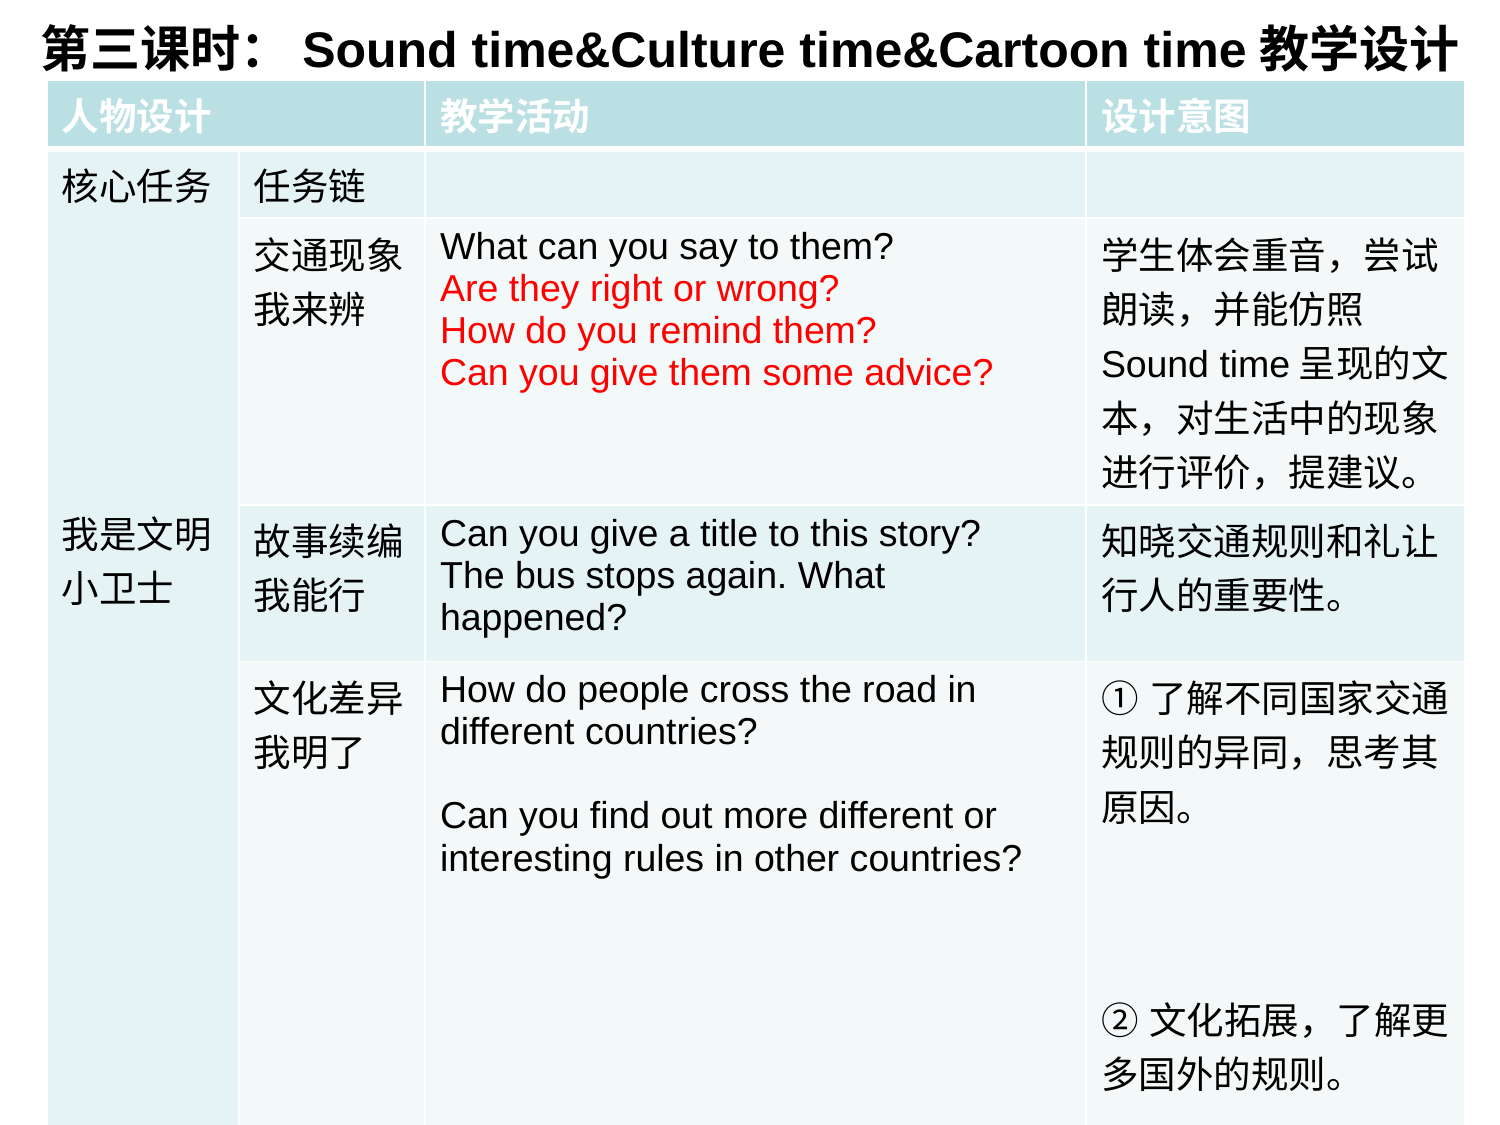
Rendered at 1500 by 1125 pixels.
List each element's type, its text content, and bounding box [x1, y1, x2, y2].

table_cell Can you give a title to this story? The bus stops again. What happened? [426, 506, 1085, 661]
table_cell 故事续编我能行 [240, 506, 424, 661]
table_cell How do people cross the road in different countries? Can you find out more different or interesting rules in other countries? [426, 662, 1085, 1125]
table_header 设计意图 [1087, 81, 1464, 146]
table_cell 学生体会重音，尝试朗读，并能仿照Sound time呈现的文本，对生活中的现象进行评价，提建议。 [1087, 219, 1464, 504]
table_cell 交通现象我来辨 [240, 219, 424, 504]
table_cell [1087, 152, 1464, 217]
table_cell What can you say to them? Are they right or wrong? How do you remind them? Can you give them some advice? [426, 219, 1085, 504]
table_cell 知晓交通规则和礼让行人的重要性。 [1087, 506, 1464, 661]
table_cell [426, 152, 1085, 217]
table_header 人物设计 [48, 81, 424, 146]
table_cell 任务链 [240, 152, 424, 217]
table_header 教学活动 [426, 81, 1085, 146]
table_cell 核心任务 我是文明小卫士 [48, 152, 238, 1125]
table_cell ①了解不同国家交通规则的异同，思考其原因。 ②文化拓展，了解更多国外的规则。 [1087, 662, 1464, 1125]
table_cell 文化差异我明了 [240, 662, 424, 1125]
title 第三课时：Sound time&Culture time&Cartoon time教学设计 [21, 0, 1479, 114]
